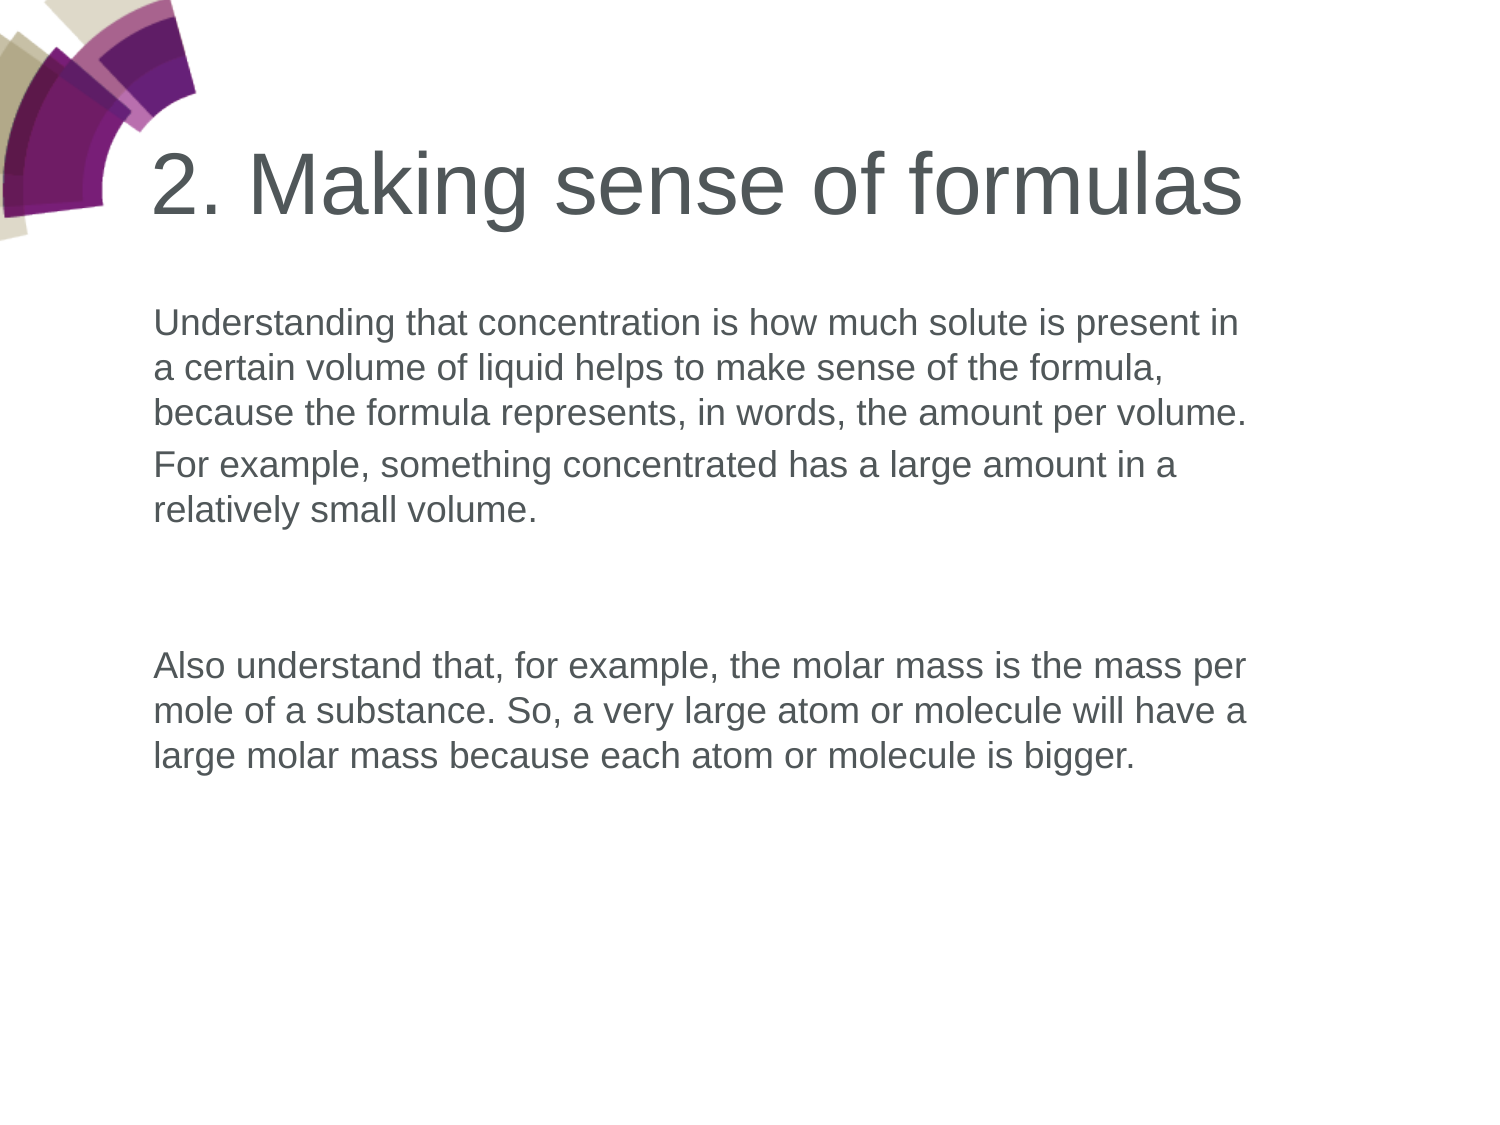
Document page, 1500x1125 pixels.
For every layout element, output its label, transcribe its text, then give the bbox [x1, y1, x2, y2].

list 2. Making sense of formulas [135, 119, 1282, 297]
picture [0, 0, 1500, 1125]
